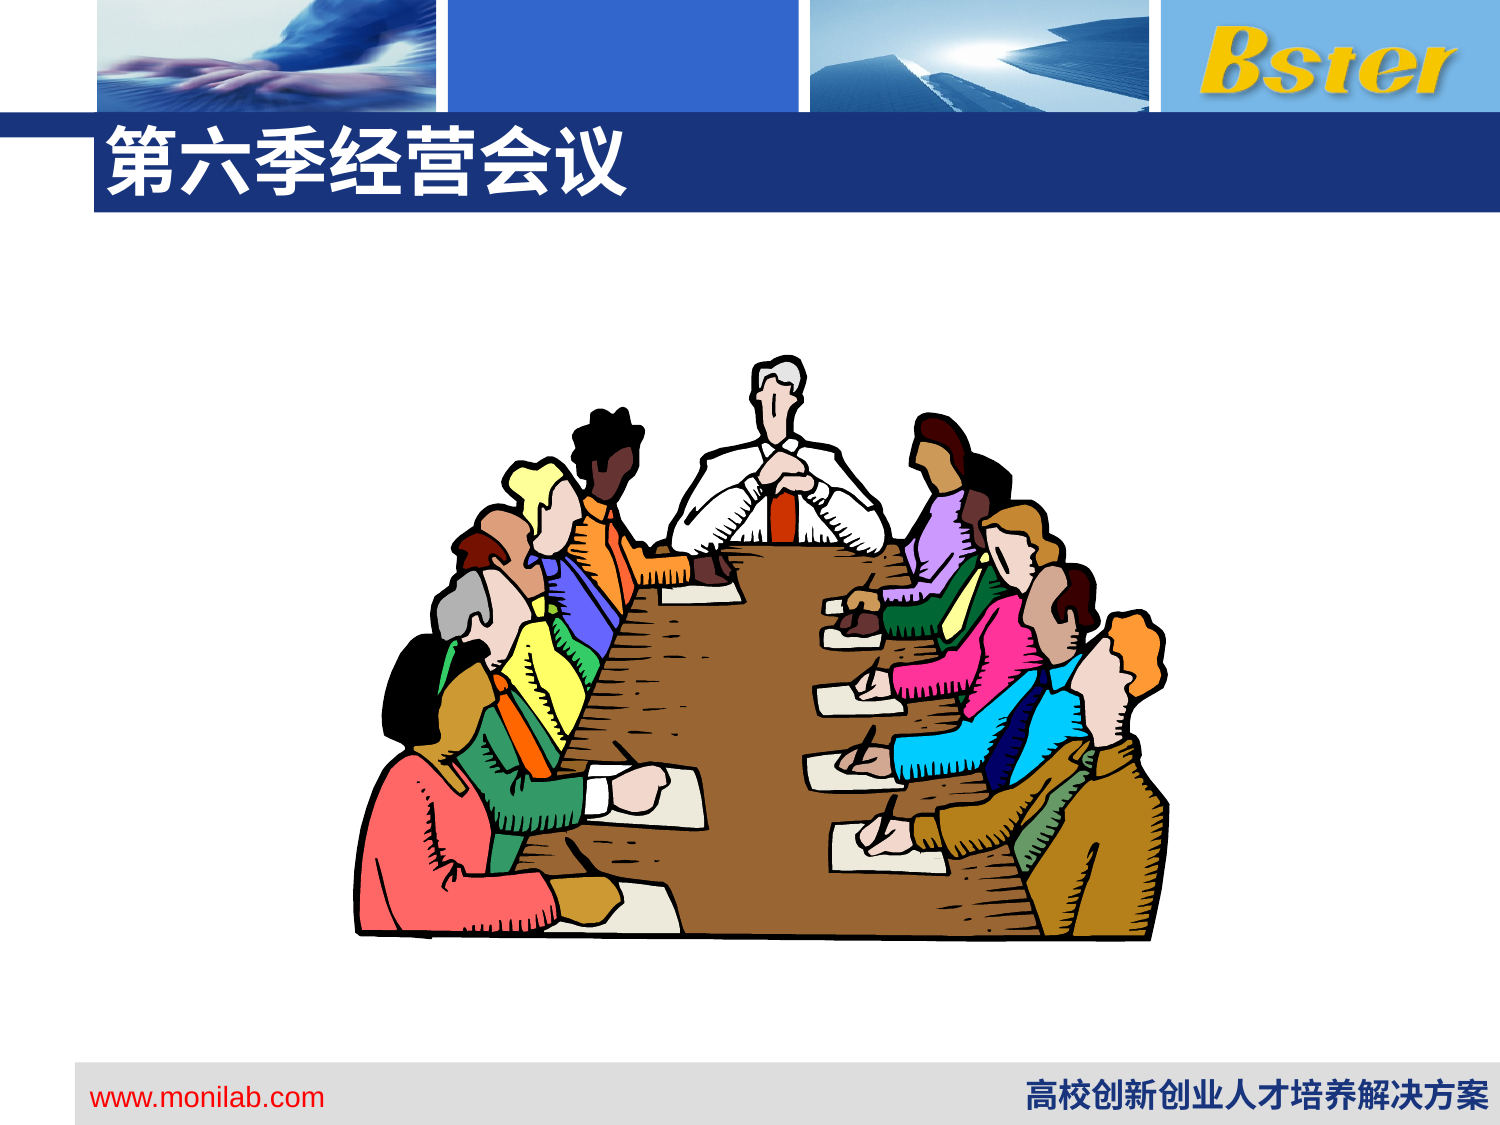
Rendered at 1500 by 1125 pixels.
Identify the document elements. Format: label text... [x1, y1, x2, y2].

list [349, 351, 1173, 943]
picture [1199, 26, 1458, 94]
title 第六季经营会议 [88, 113, 1369, 206]
picture [97, 0, 437, 112]
picture [810, 0, 1150, 112]
